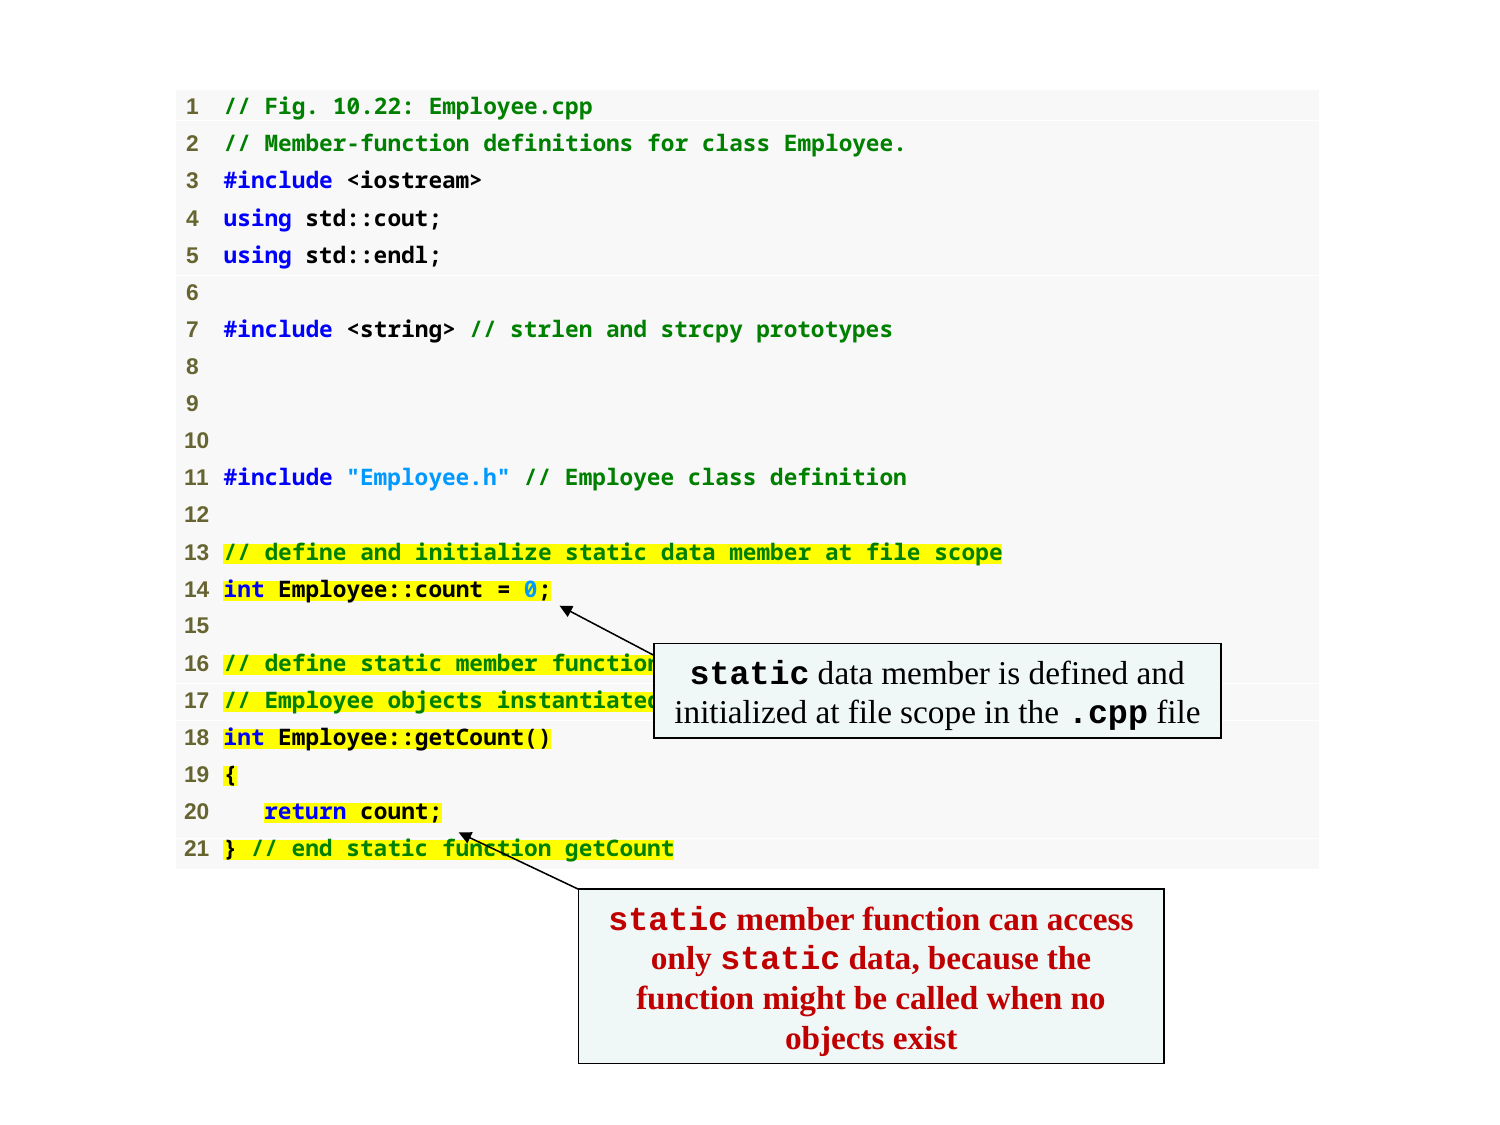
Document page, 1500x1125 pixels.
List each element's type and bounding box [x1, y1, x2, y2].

text_box [174, 89, 1324, 1067]
